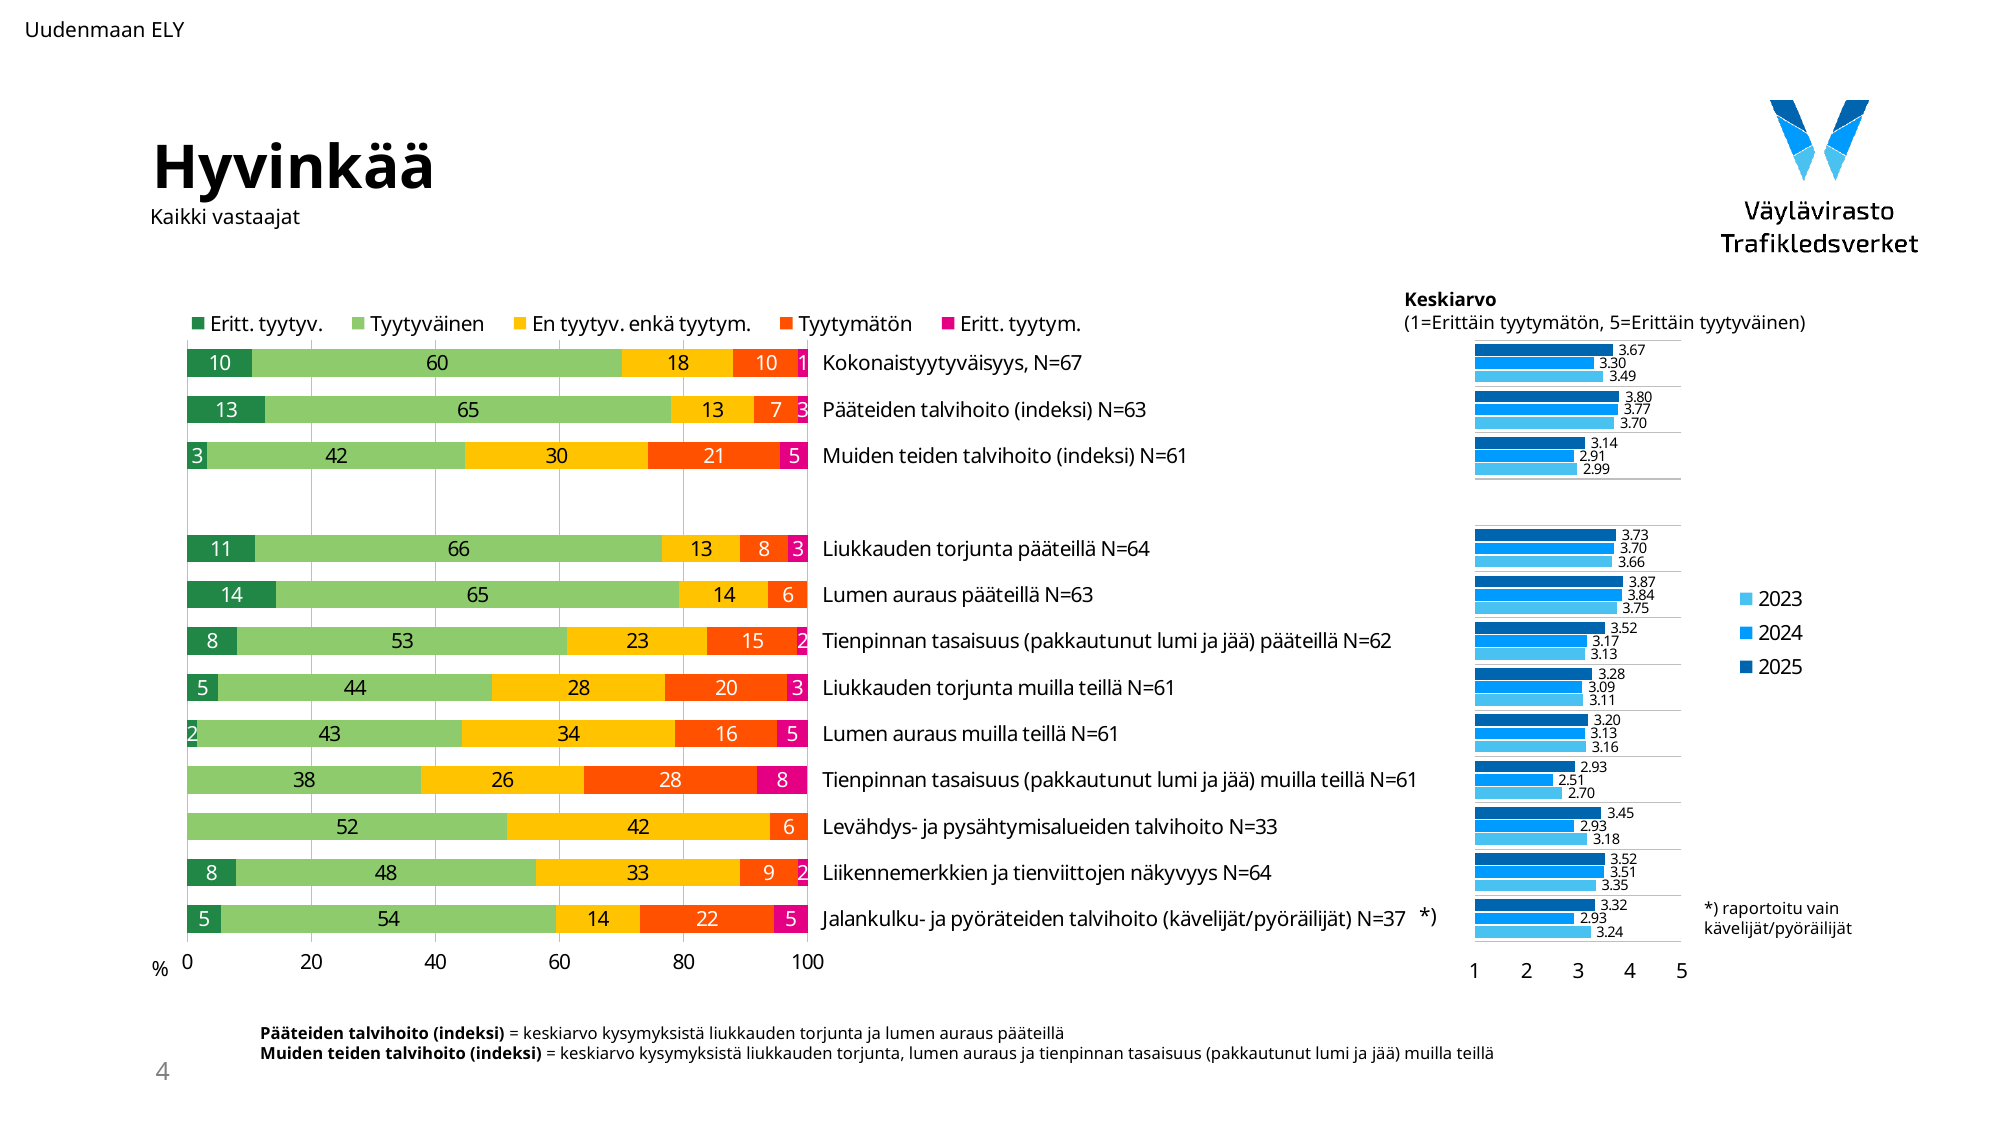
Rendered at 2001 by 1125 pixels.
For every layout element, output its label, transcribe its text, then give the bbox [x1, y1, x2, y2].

chart [168, 281, 1822, 985]
text_box % [136, 948, 184, 989]
text_box Keskiarvo (1=Erittäin tyytymätön, 5=Erittäin tyytyväinen) [1389, 280, 1826, 341]
text_box Pääteiden talvihoito (indeksi) = keskiarvo kysymyksistä liukkauden torjunta ja lumen auraus pääteillä Muiden teiden talvihoito (indeksi) = keskiarvo kysymyksistä liukkauden torjunta, lumen auraus ja tienpinnan tasaisuus (pakkautunut lumi ja jää) muilla teillä [245, 1015, 1520, 1094]
picture [1682, 62, 1958, 292]
text_box *) raportoitu vain kävelijät/pyöräilijät [1822, 890, 1868, 945]
text_box Kaikki vastaajat [135, 196, 315, 237]
footer [0, 1042, 675, 1103]
text_box Uudenmaan ELY [9, 9, 200, 50]
title Hyvinkää [137, 59, 1555, 278]
